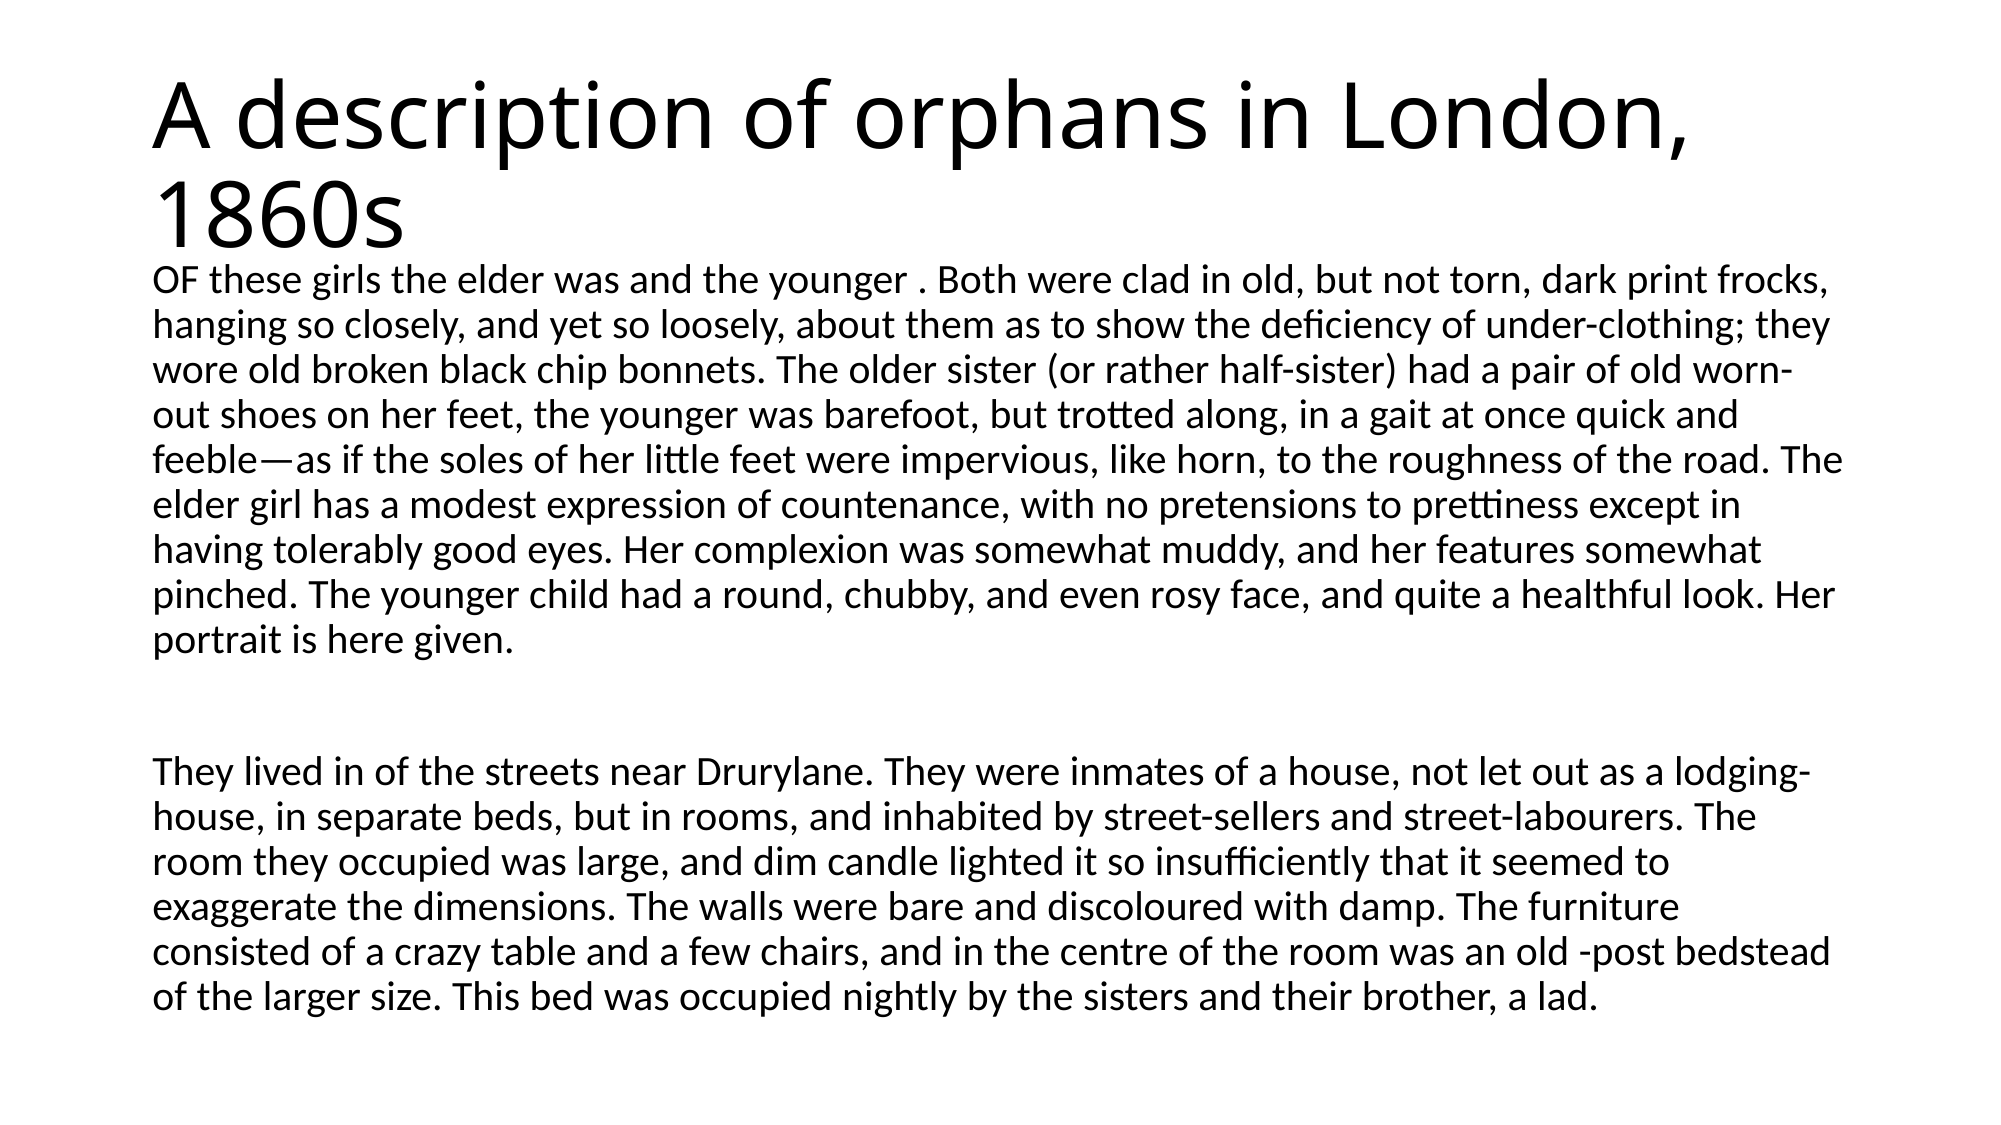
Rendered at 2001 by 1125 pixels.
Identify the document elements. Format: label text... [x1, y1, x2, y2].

list OF these girls the elder was and the younger . Both were clad in old, but not torn, dark print frocks, hanging so closely, and yet so loosely, about them as to show the deficiency of under-clothing; they wore old broken black chip bonnets. The older sister (or rather half-sister) had a pair of old worn-out shoes on her feet, the younger was barefoot, but trotted along, in a gait at once quick and feeble—as if the soles of her little feet were impervious, like horn, to the roughness of the road. The elder girl has a modest expression of countenance, with no pretensions to prettiness except in having tolerably good eyes. Her complexion was somewhat muddy, and her features somewhat pinched. The younger child had a round, chubby, and even rosy face, and quite a healthful look. Her portrait is here given. They lived in of the streets near Drurylane. They were inmates of a house, not let out as a lodging-house, in separate beds, but in rooms, and inhabited by street-sellers and street-labourers. The room they occupied was large, and dim candle lighted it so insufficiently that it seemed to exaggerate the dimensions. The walls were bare and discoloured with damp. The furniture consisted of a crazy table and a few chairs, and in the centre of the room was an old -post bedstead of the larger size. This bed was occupied nightly by the sisters and their brother, a lad. [137, 249, 1863, 1103]
title A description of orphans in London, 1860s [137, 59, 1863, 249]
